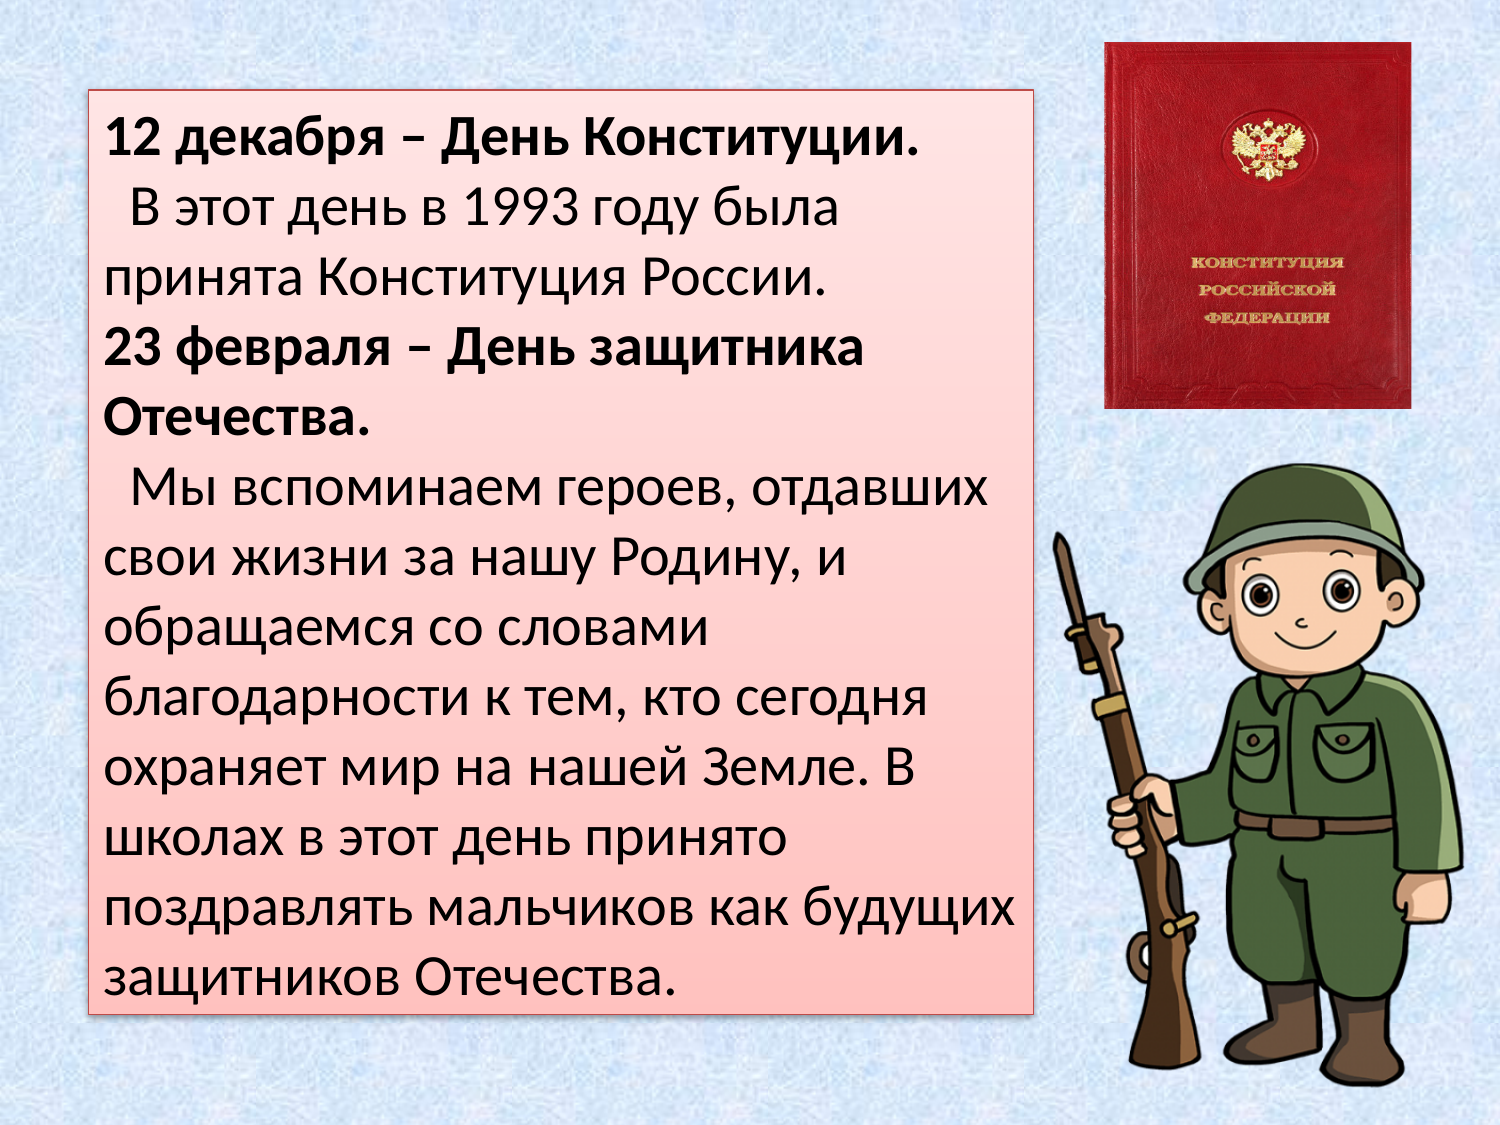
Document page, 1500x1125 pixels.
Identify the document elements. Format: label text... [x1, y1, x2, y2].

text_box 12 декабря – День Конституции. В этот день в 1993 году была принята Конституция России. 23 февраля – День защитника Отечества. Мы вспоминаем героев, отдавших свои жизни за нашу Родину, и обращаемся со словами благодарности к тем, кто сегодня охраняет мир на нашей Земле. В школах в этот день принято поздравлять мальчиков как будущих защитников Отечества. [88, 89, 1034, 1015]
picture [0, 0, 1500, 1125]
